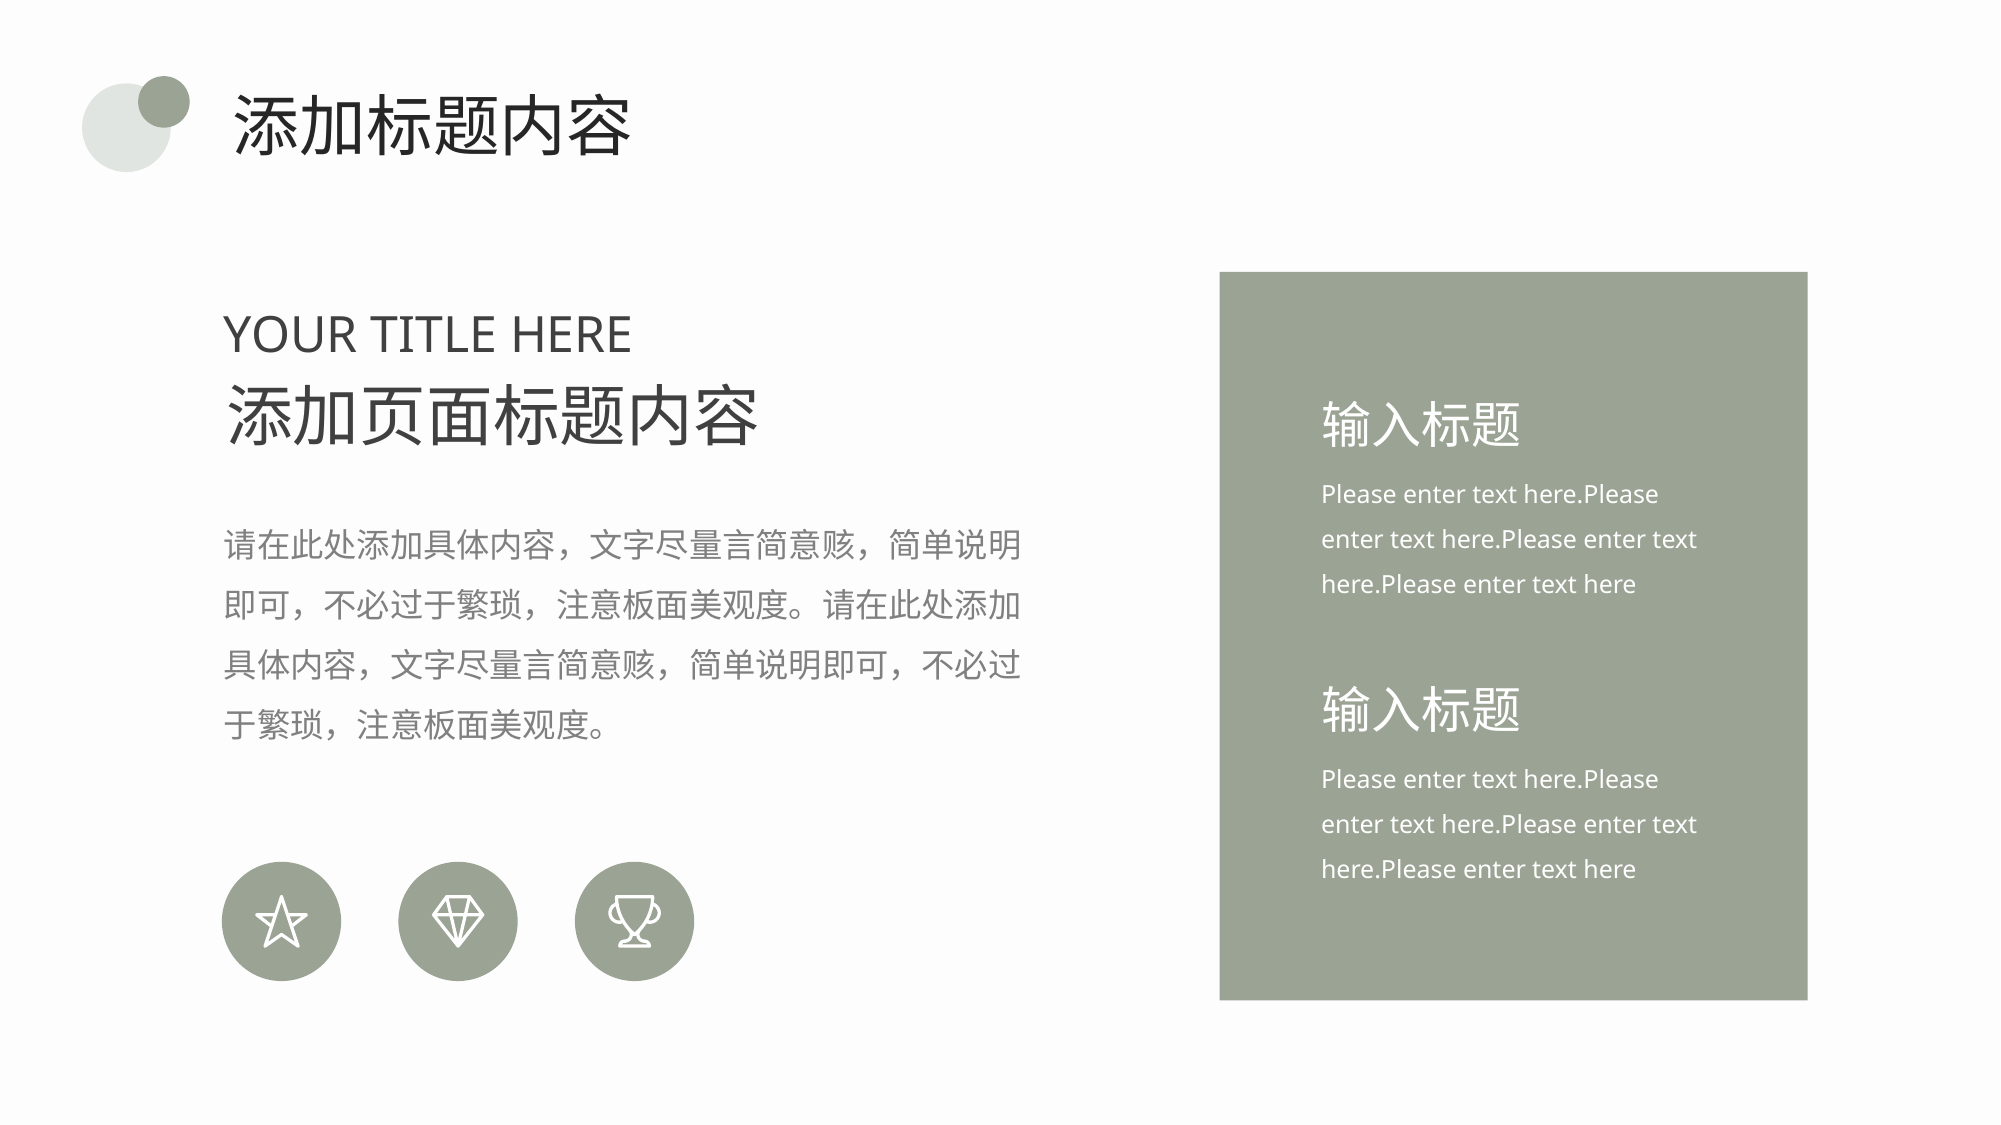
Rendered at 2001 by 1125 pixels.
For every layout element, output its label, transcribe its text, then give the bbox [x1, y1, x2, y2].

text_box 添加页面标题内容 [211, 366, 776, 461]
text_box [221, 861, 342, 982]
text_box 请在此处添加具体内容，文字尽量言简意赅，简单说明即可，不必过于繁琐，注意板面美观度。请在此处添加具体内容，文字尽量言简意赅，简单说明即可，不必过于繁琐，注意板面美观度。 [208, 497, 1070, 752]
text_box [1219, 271, 1809, 1001]
text_box 添加标题内容 [218, 76, 649, 171]
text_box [398, 861, 518, 982]
text_box 输入标题 [1306, 671, 1707, 747]
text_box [81, 76, 190, 172]
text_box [574, 861, 695, 982]
text_box Please enter text here.Please enter text here.Please enter text here.Please enter text here [1306, 456, 1739, 606]
text_box Please enter text here.Please enter text here.Please enter text here.Please enter text here [1306, 741, 1739, 891]
text_box 输入标题 [1306, 386, 1707, 462]
text_box YOUR TITLE HERE [208, 294, 732, 367]
